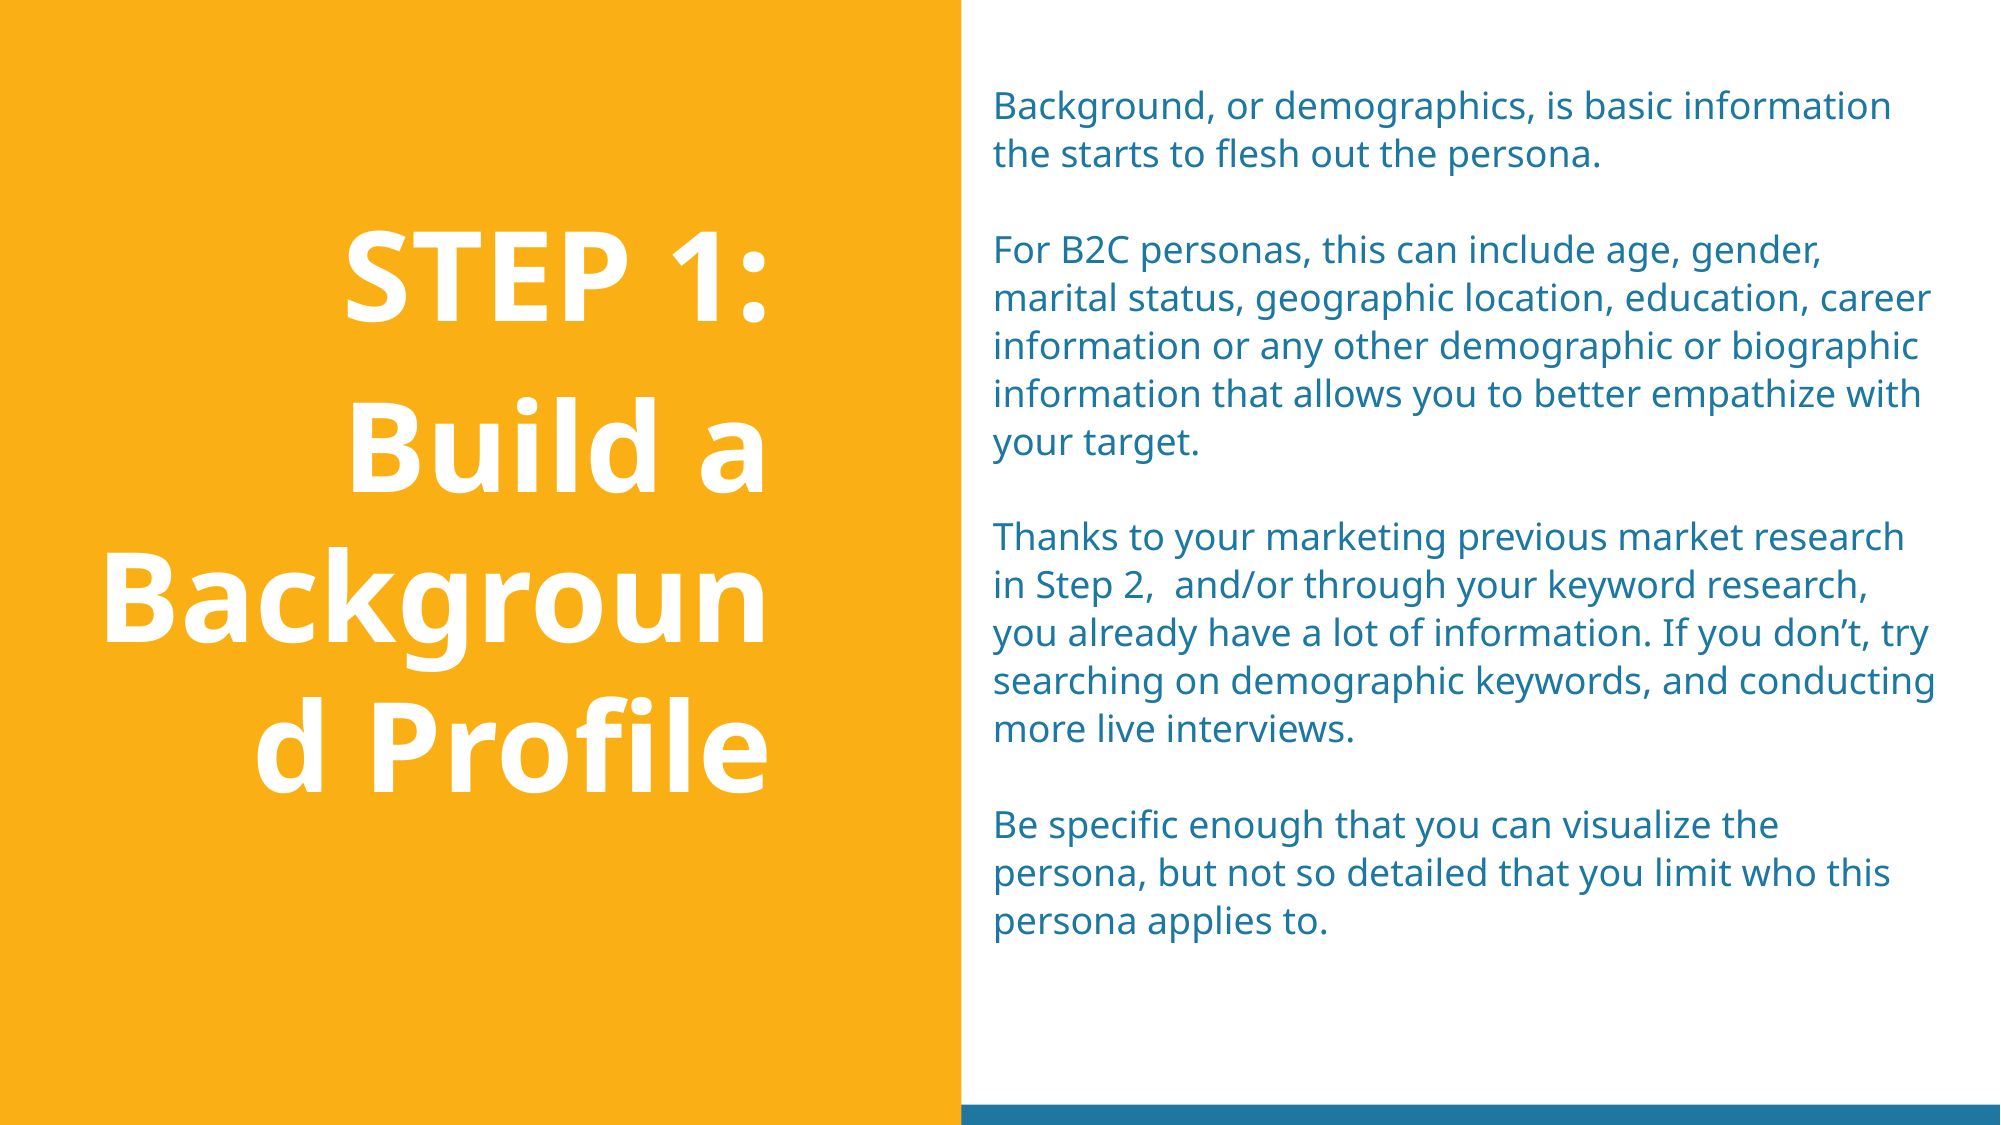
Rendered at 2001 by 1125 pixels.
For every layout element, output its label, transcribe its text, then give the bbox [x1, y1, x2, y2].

text_box STEP 1: Build a Background Profile [70, 188, 788, 256]
text_box Background, or demographics, is basic information the starts to flesh out the persona. For B2C personas, this can include age, gender, marital status, geographic location, education, career information or any other demographic or biographic information that allows you to better empathize with your target. Thanks to your marketing previous market research in Step 2, and/or through your keyword research, you already have a lot of information. If you don’t, try searching on demographic keywords, and conducting more live interviews. Be specific enough that you can visualize the persona, but not so detailed that you limit who this persona applies to. [978, 72, 1955, 949]
text_box [0, 0, 962, 1125]
